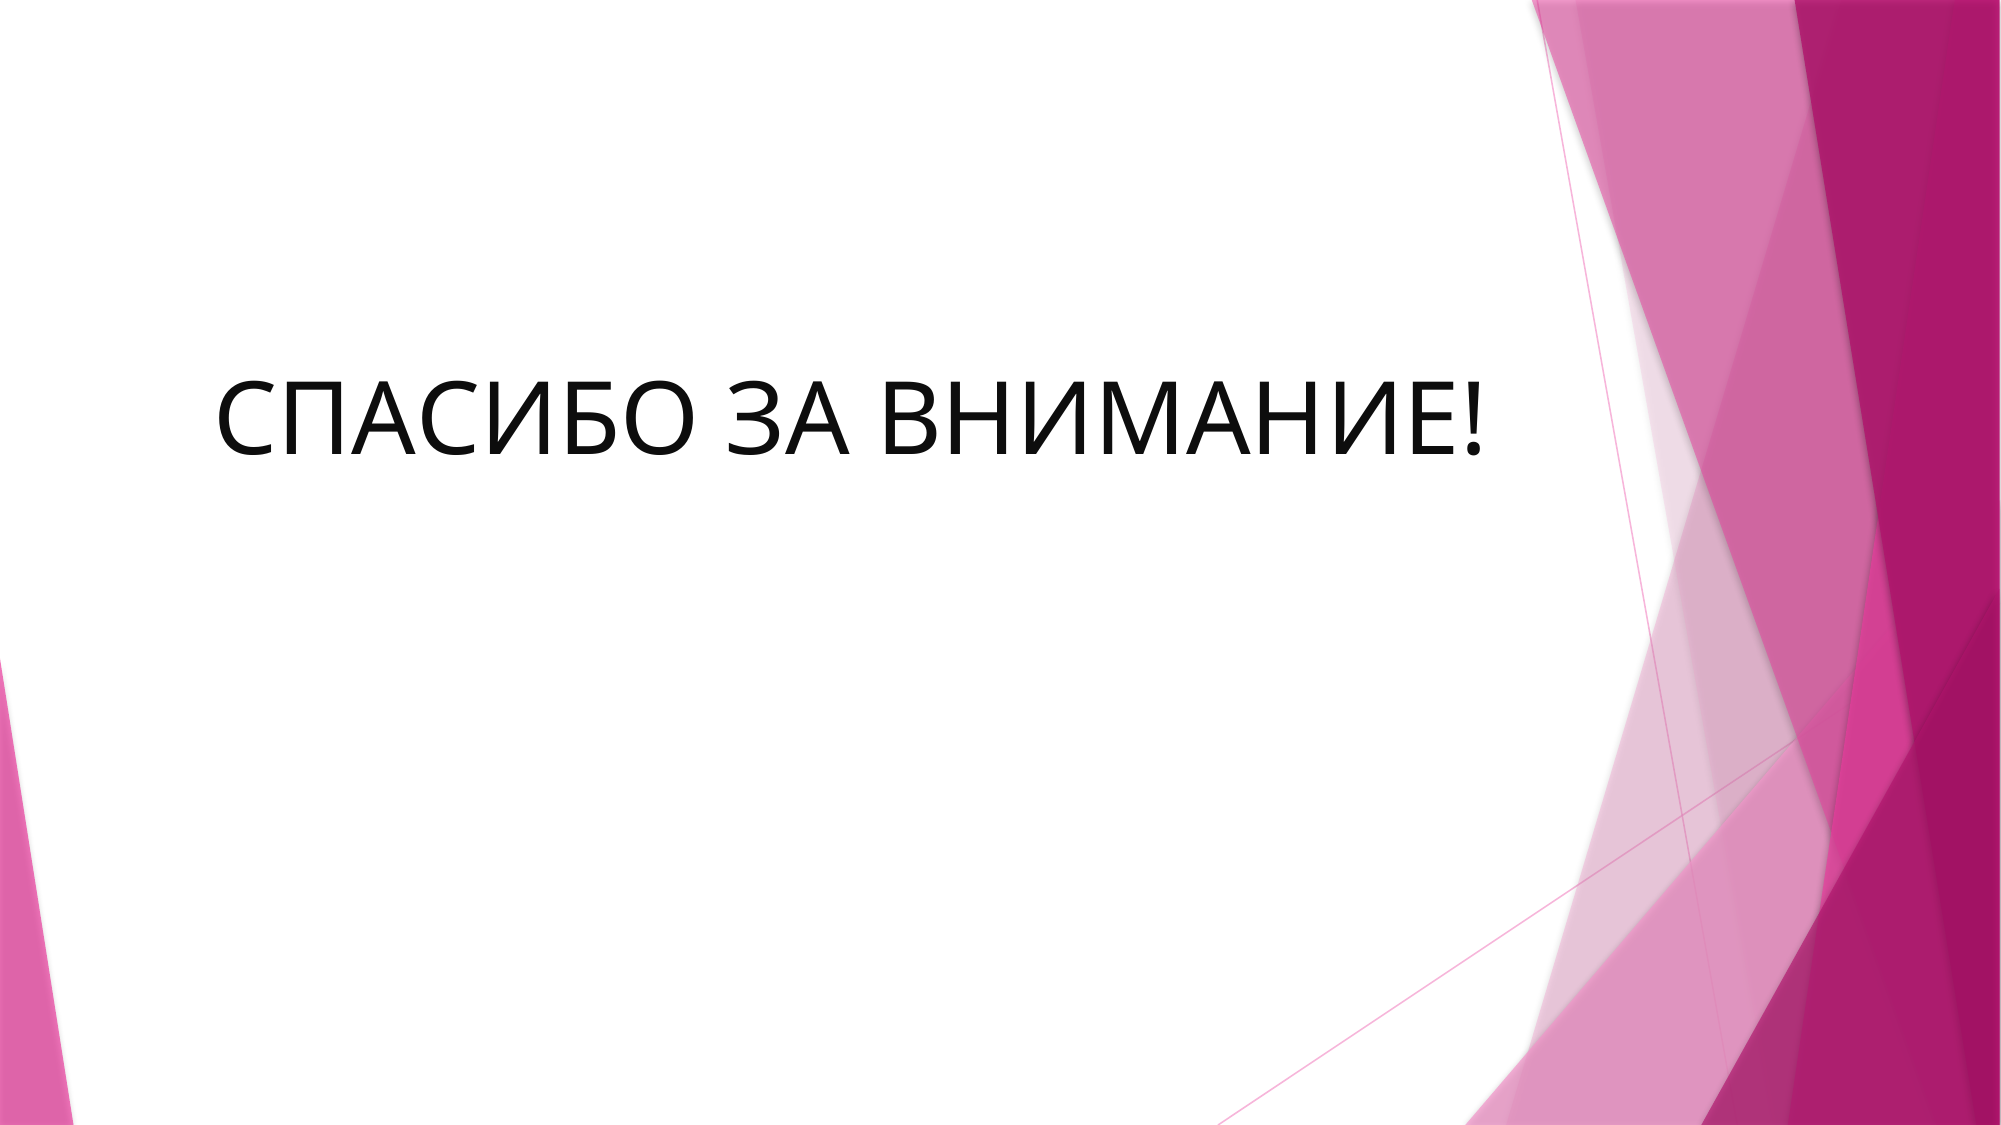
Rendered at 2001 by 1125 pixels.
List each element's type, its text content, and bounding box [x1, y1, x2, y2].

title СПАСИБО ЗА ВНИМАНИЕ! [198, 345, 1609, 563]
